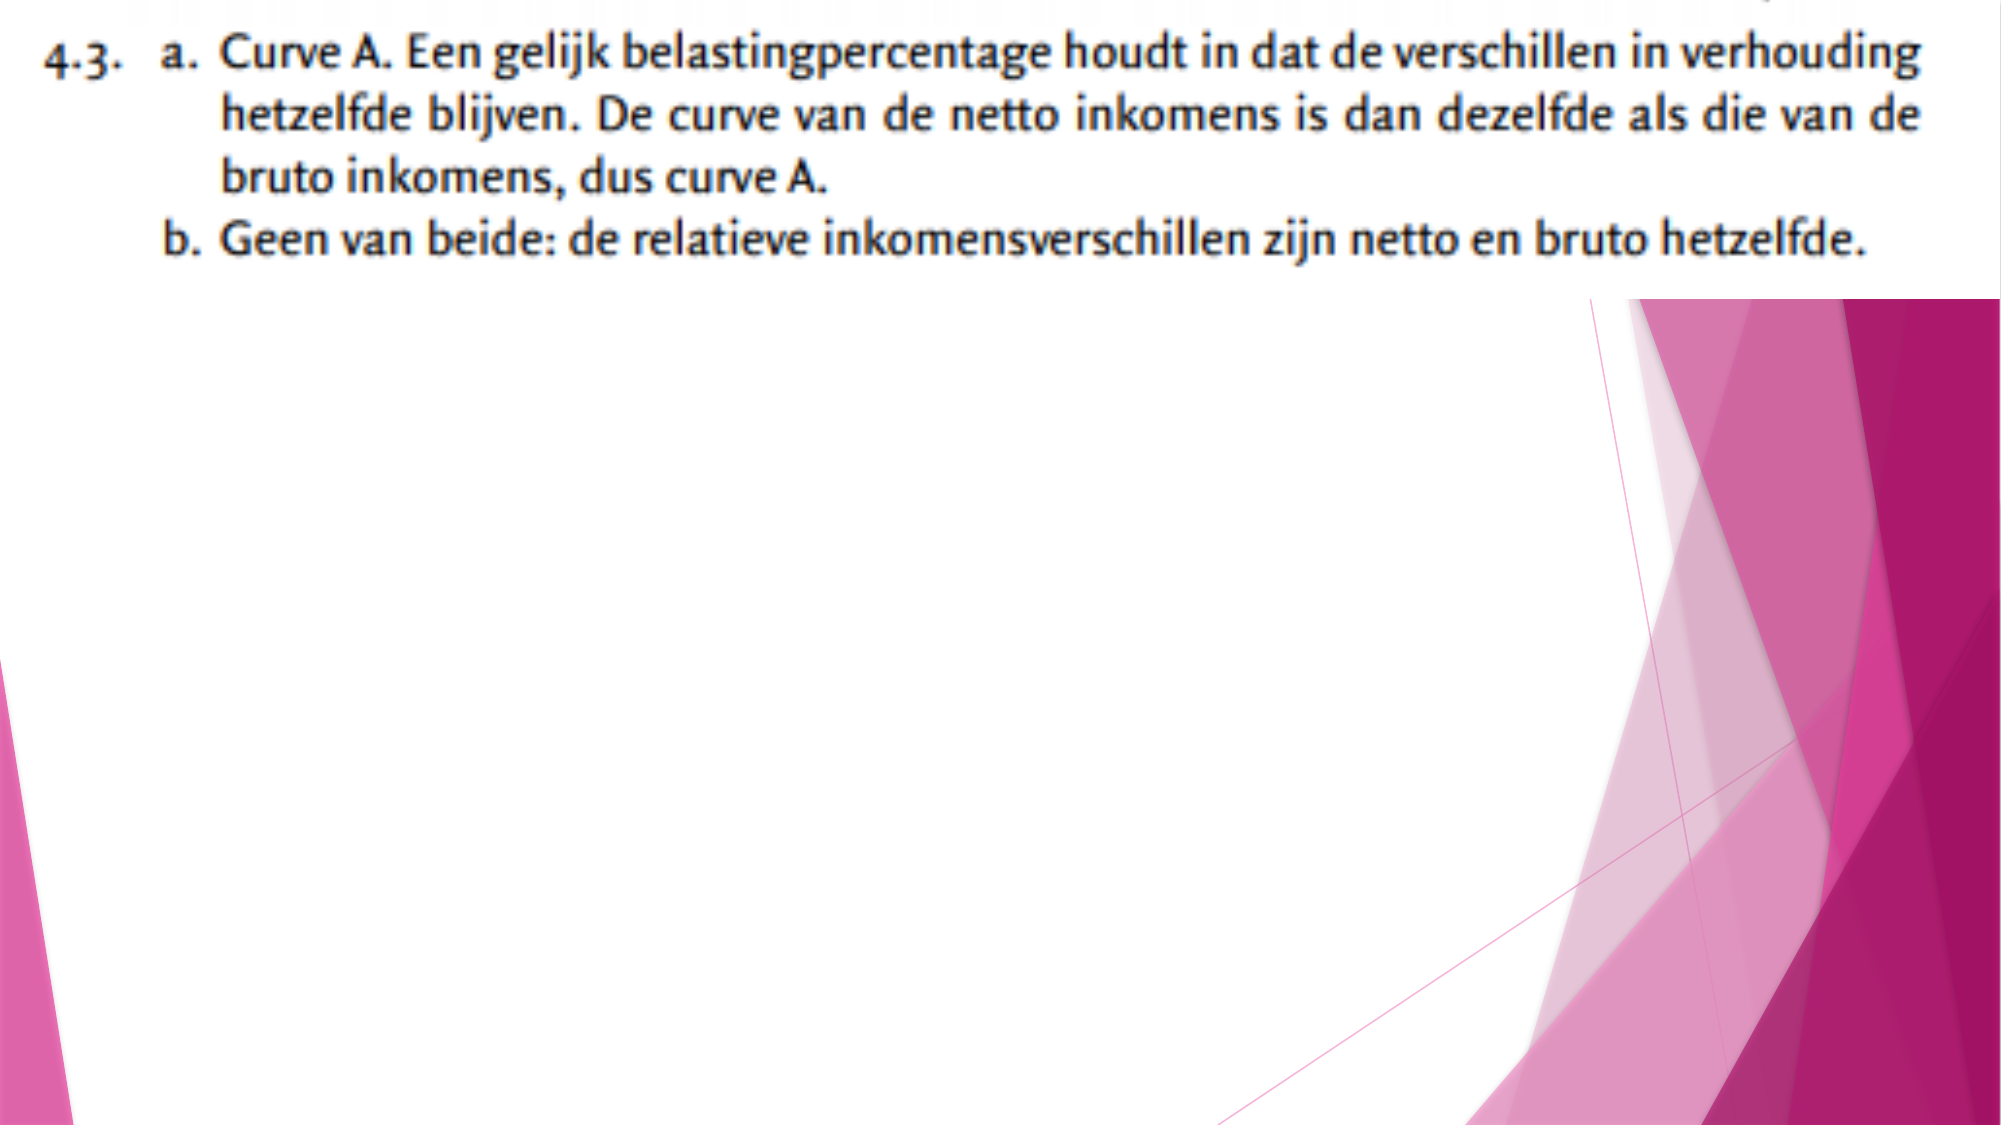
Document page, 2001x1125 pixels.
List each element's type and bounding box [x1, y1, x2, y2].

picture [0, 0, 2000, 300]
